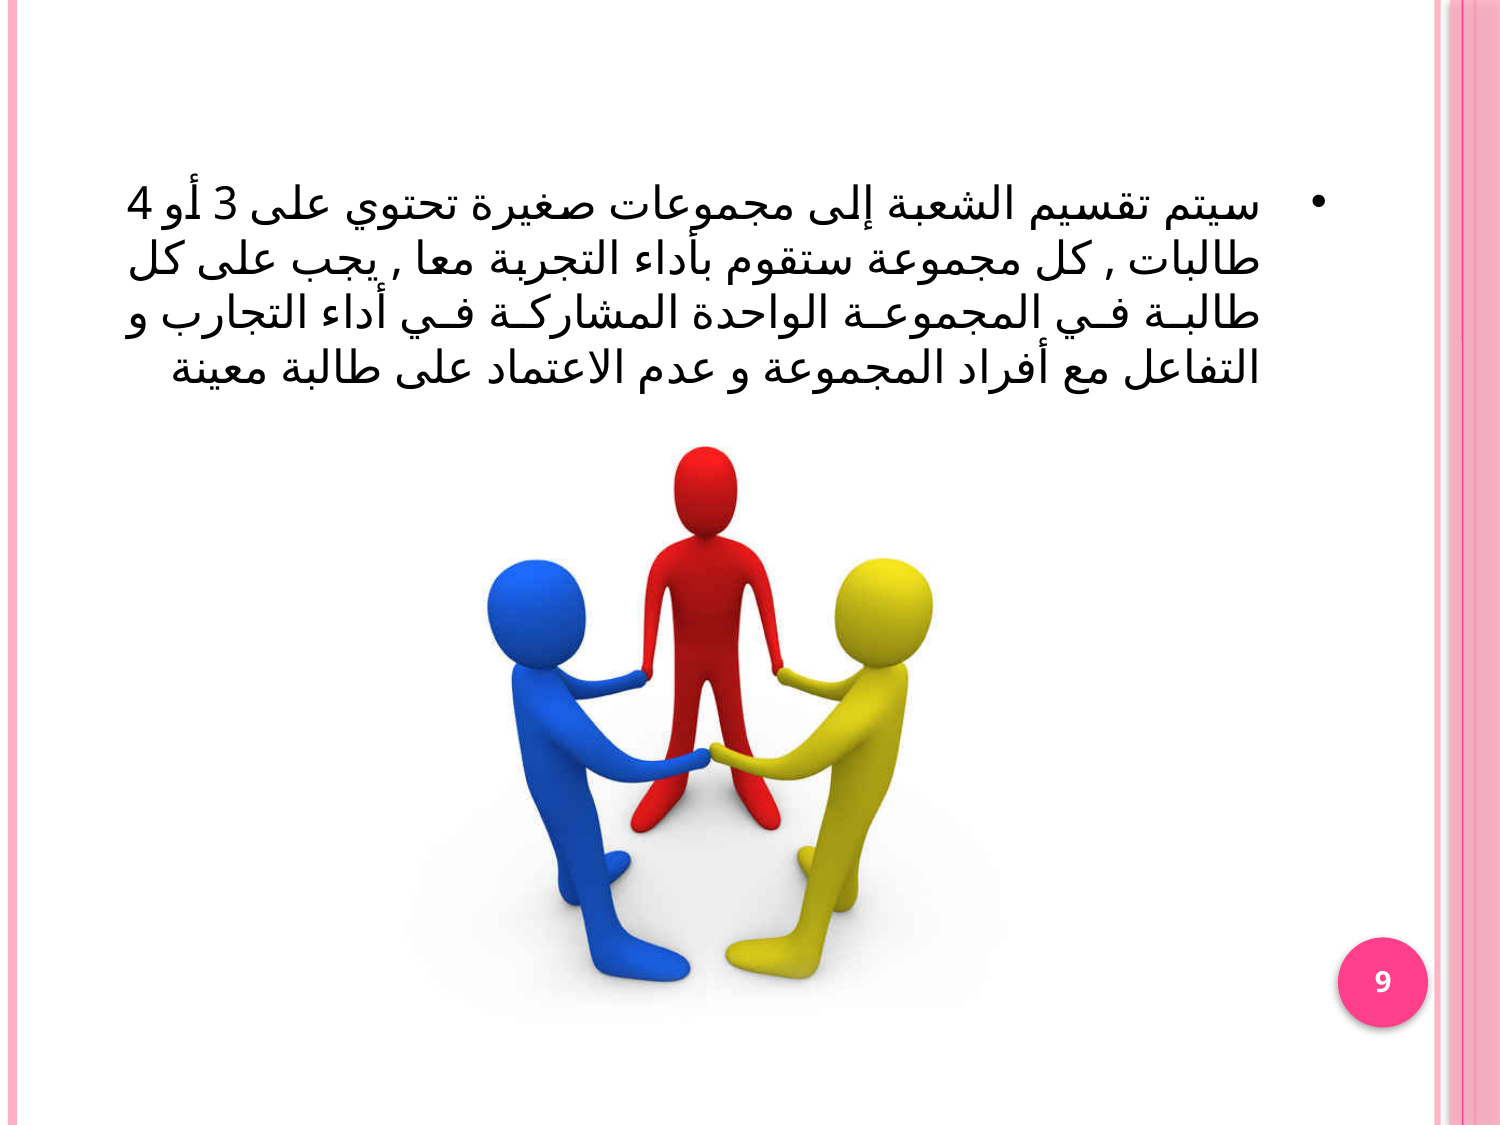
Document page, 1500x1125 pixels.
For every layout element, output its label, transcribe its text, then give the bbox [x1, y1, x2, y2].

slide_number 9 [1333, 940, 1434, 1027]
picture [274, 402, 1138, 1051]
title سيتم تقسيم الشعبة إلى مجموعات صغيرة تحتوي على 3 أو 4 طالبات , كل مجموعة ستقوم بأداء التجربة معا , يجب على كل طالبة في المجموعة الواحدة المشاركة في أداء التجارب و التفاعل مع أفراد المجموعة و عدم الاعتماد على طالبة معينة [112, 120, 1338, 400]
